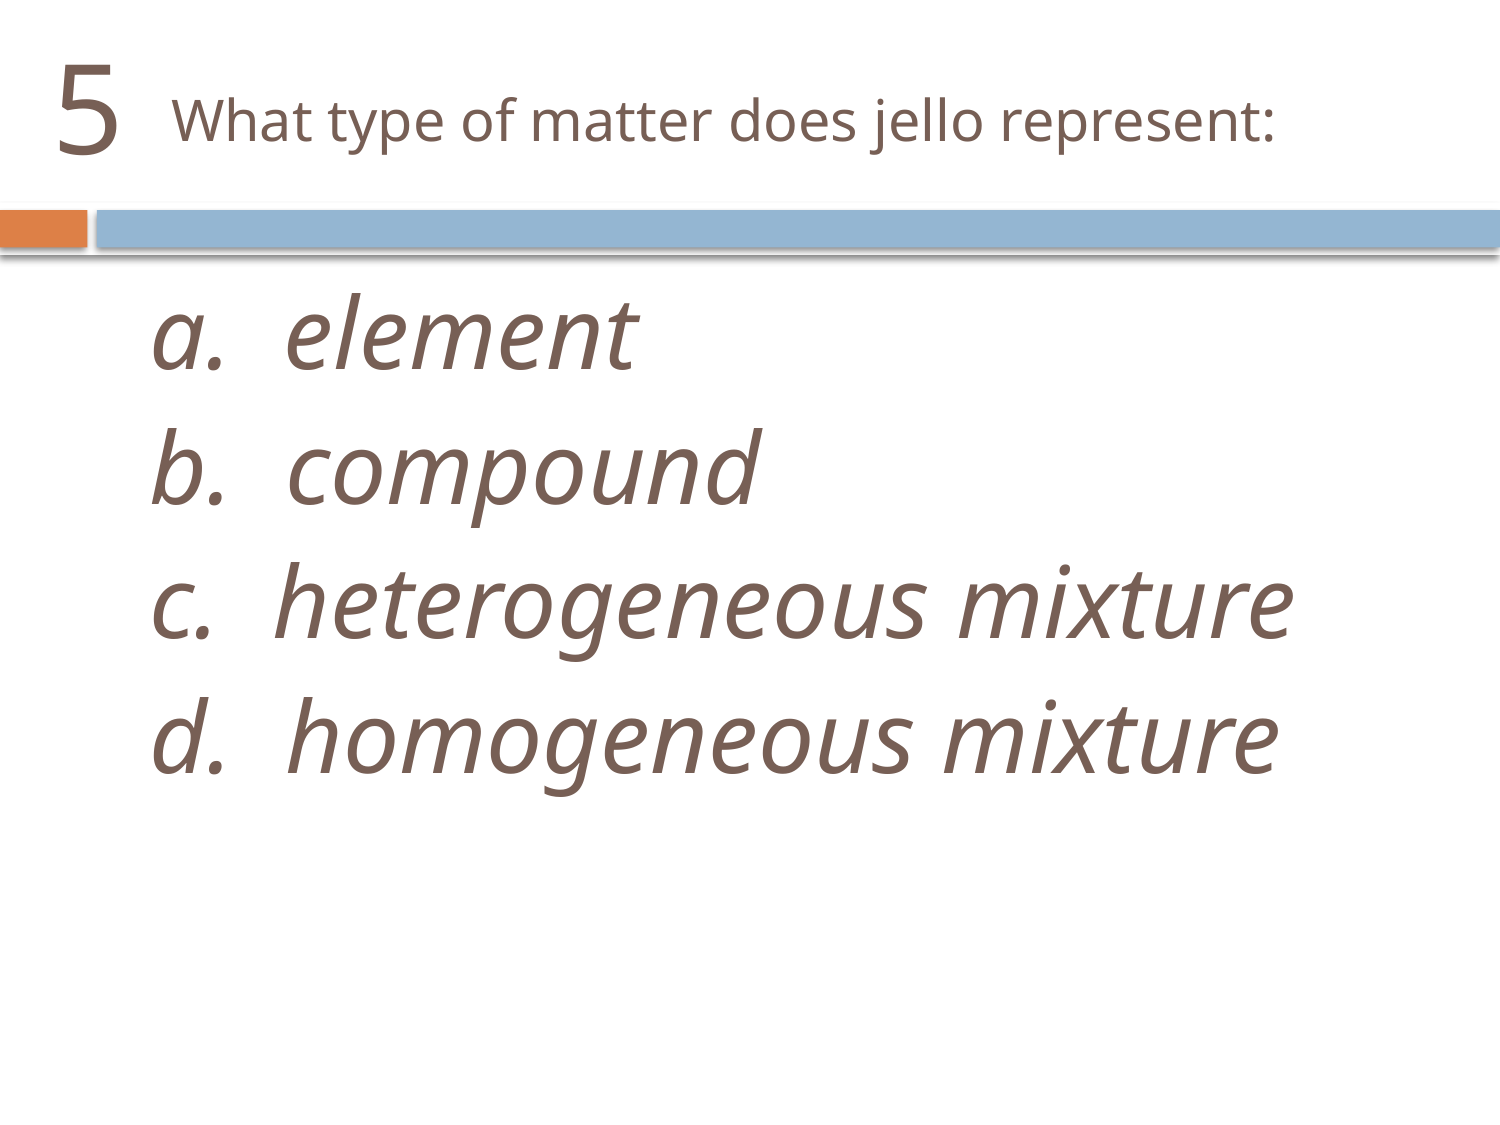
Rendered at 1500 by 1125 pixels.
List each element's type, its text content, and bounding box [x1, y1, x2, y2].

text_box 5 [37, 22, 225, 187]
list a. element b. compound c. heterogeneous mixture d. homogeneous mixture [135, 262, 1473, 1000]
title What type of matter does jello represent: [156, 75, 1494, 238]
